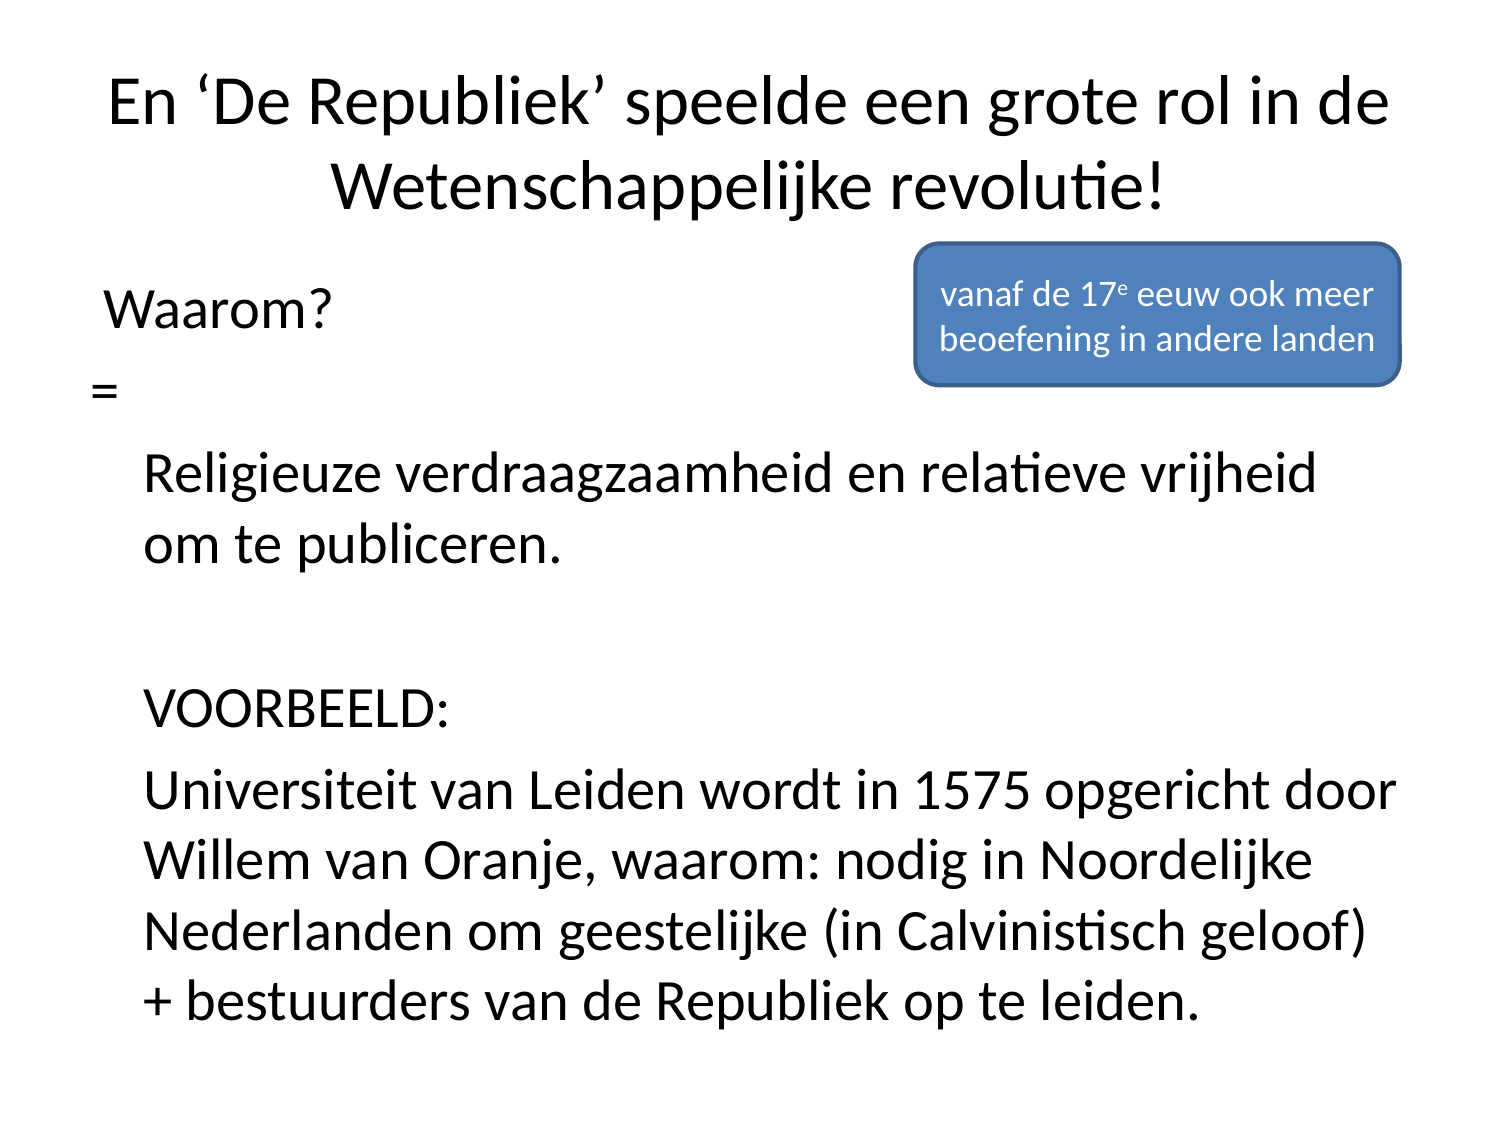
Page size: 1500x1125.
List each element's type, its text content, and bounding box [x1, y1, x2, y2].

text_box vanaf de 17e eeuw ook meer beoefening in andere landen [913, 241, 1402, 388]
title En ‘De Republiek’ speelde een grote rol in de Wetenschappelijke revolutie! [75, 45, 1425, 233]
list Waarom? = Religieuze verdraagzaamheid en relatieve vrijheid om te publiceren. VOORBEELD: Universiteit van Leiden wordt in 1575 opgericht door Willem van Oranje, waarom: nodig in Noordelijke Nederlanden om geestelijke (in Calvinistisch geloof) + bestuurders van de Republiek op te leiden. [75, 262, 1425, 1083]
